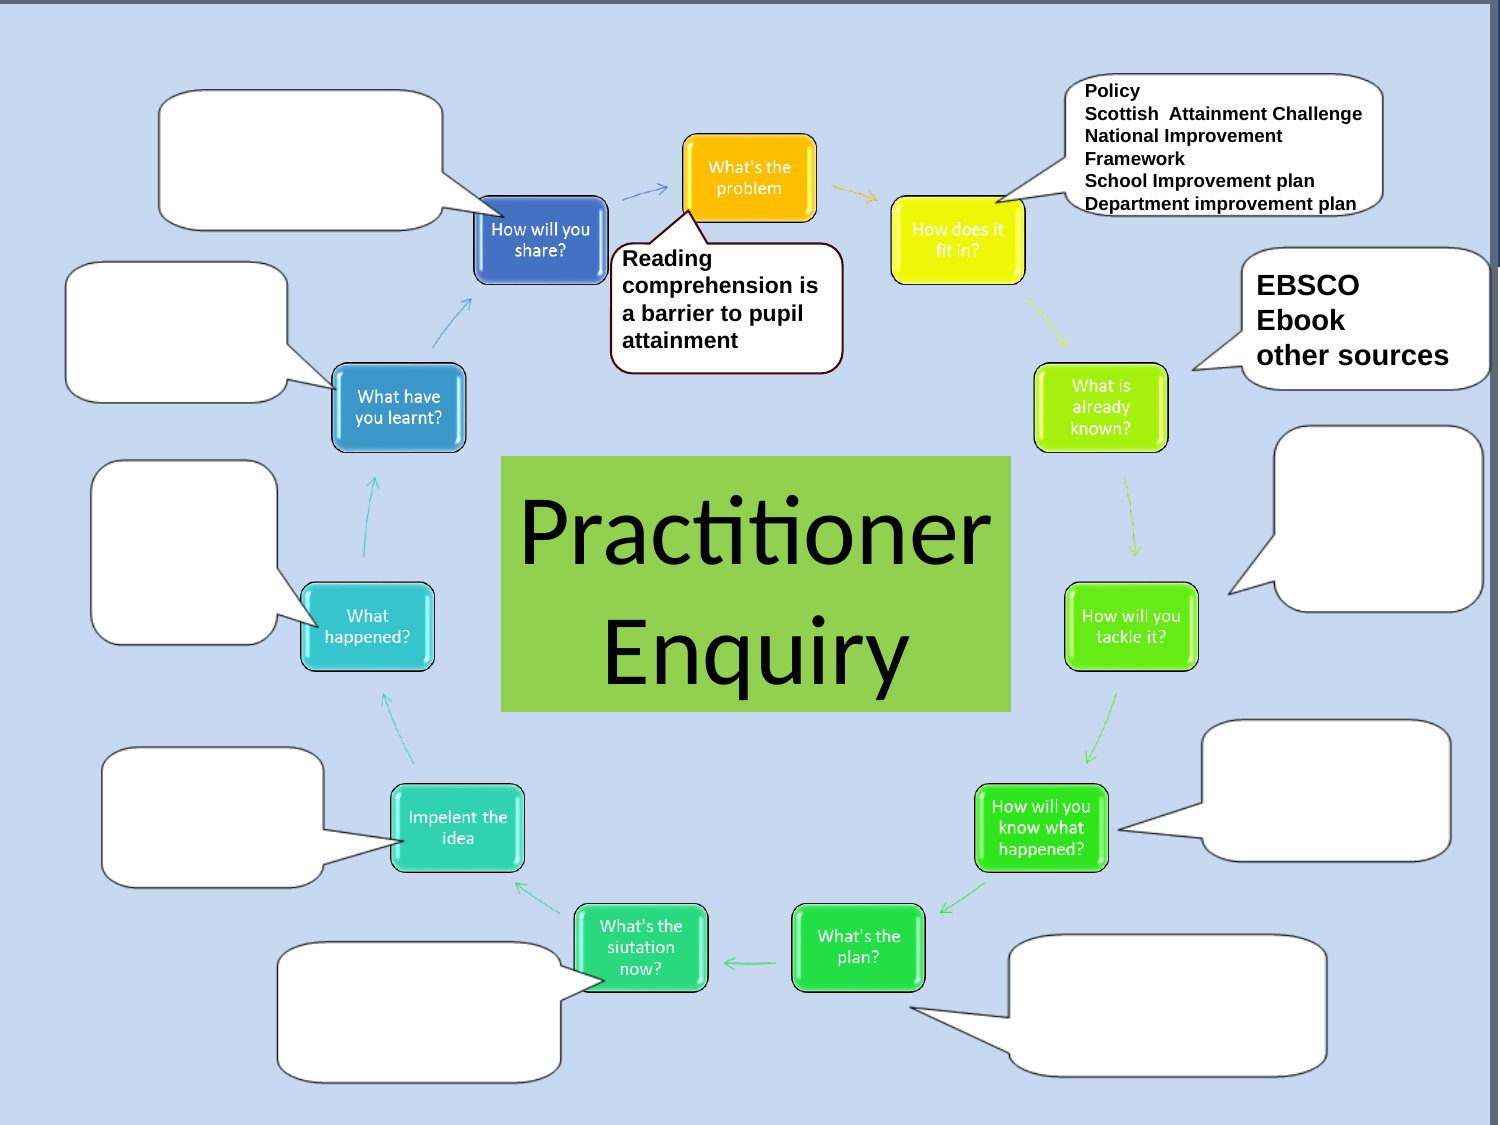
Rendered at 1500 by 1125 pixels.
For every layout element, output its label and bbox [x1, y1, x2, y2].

picture [64, 72, 1495, 1086]
text_box [0, 0, 1498, 1125]
